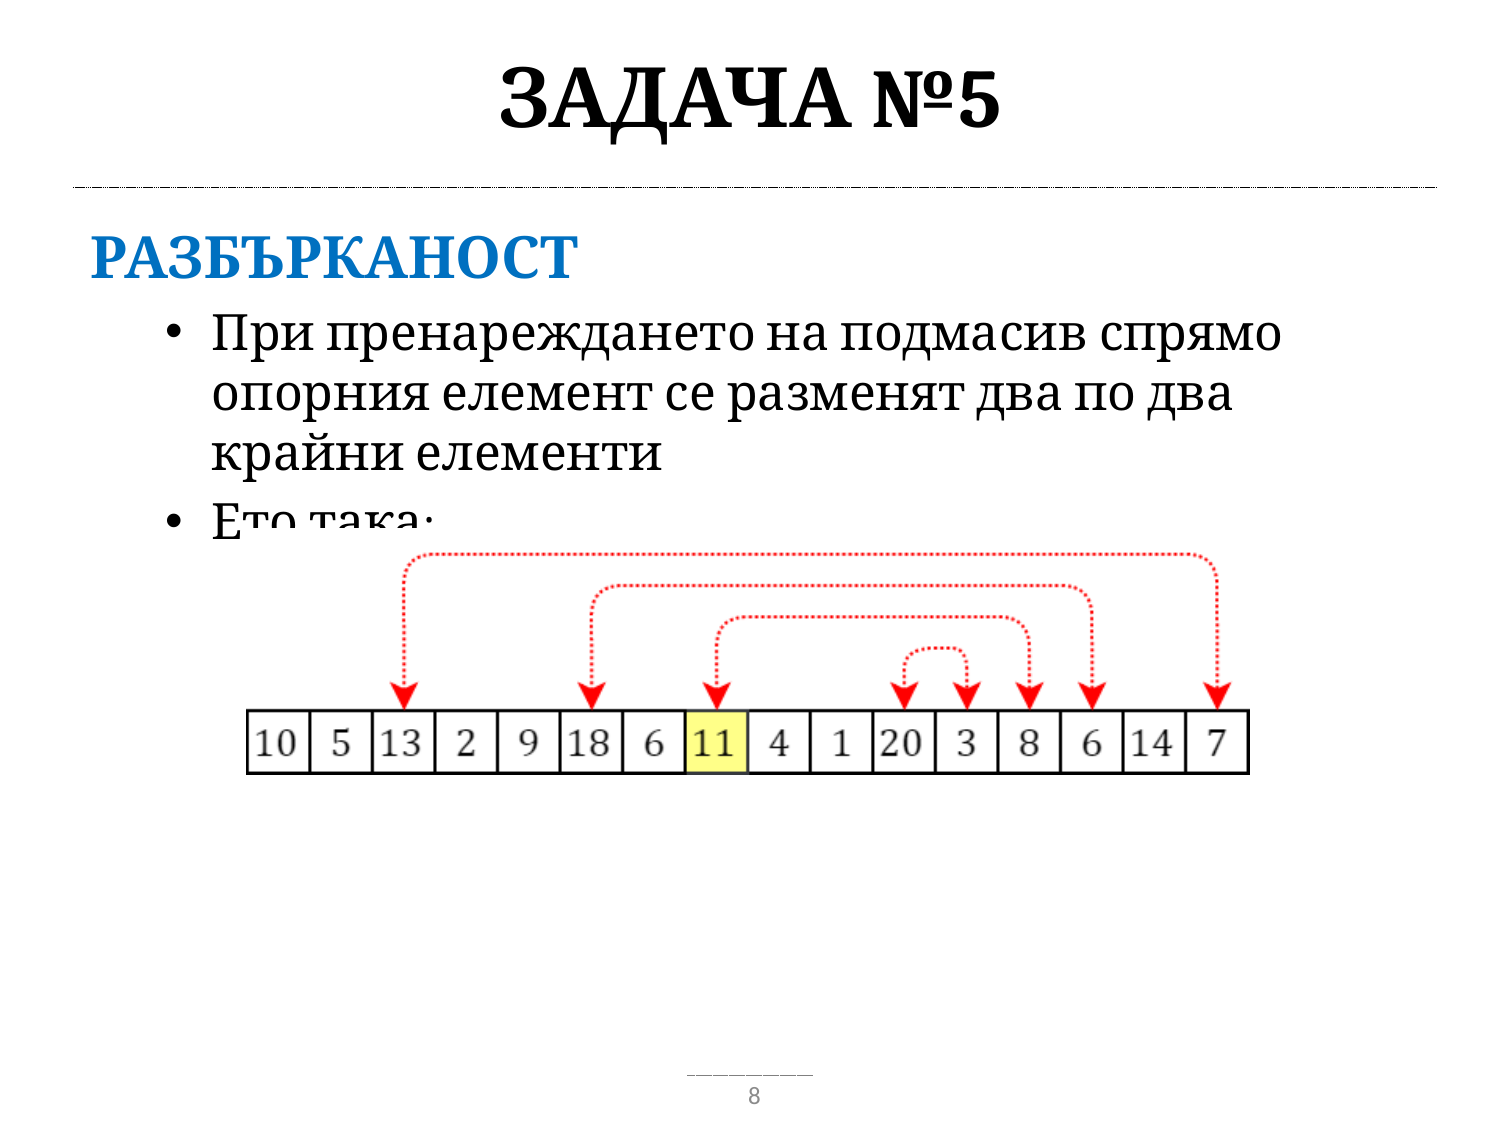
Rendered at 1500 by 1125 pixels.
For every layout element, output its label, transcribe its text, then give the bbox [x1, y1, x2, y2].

title Задача №5 [0, 0, 1500, 188]
list Разбърканост При пренареждането на подмасив спрямо опорния елемент се разменят два по два крайни елементи Ето така: [75, 212, 1450, 1063]
picture [246, 527, 1251, 776]
slide_number 8 [579, 1065, 930, 1125]
